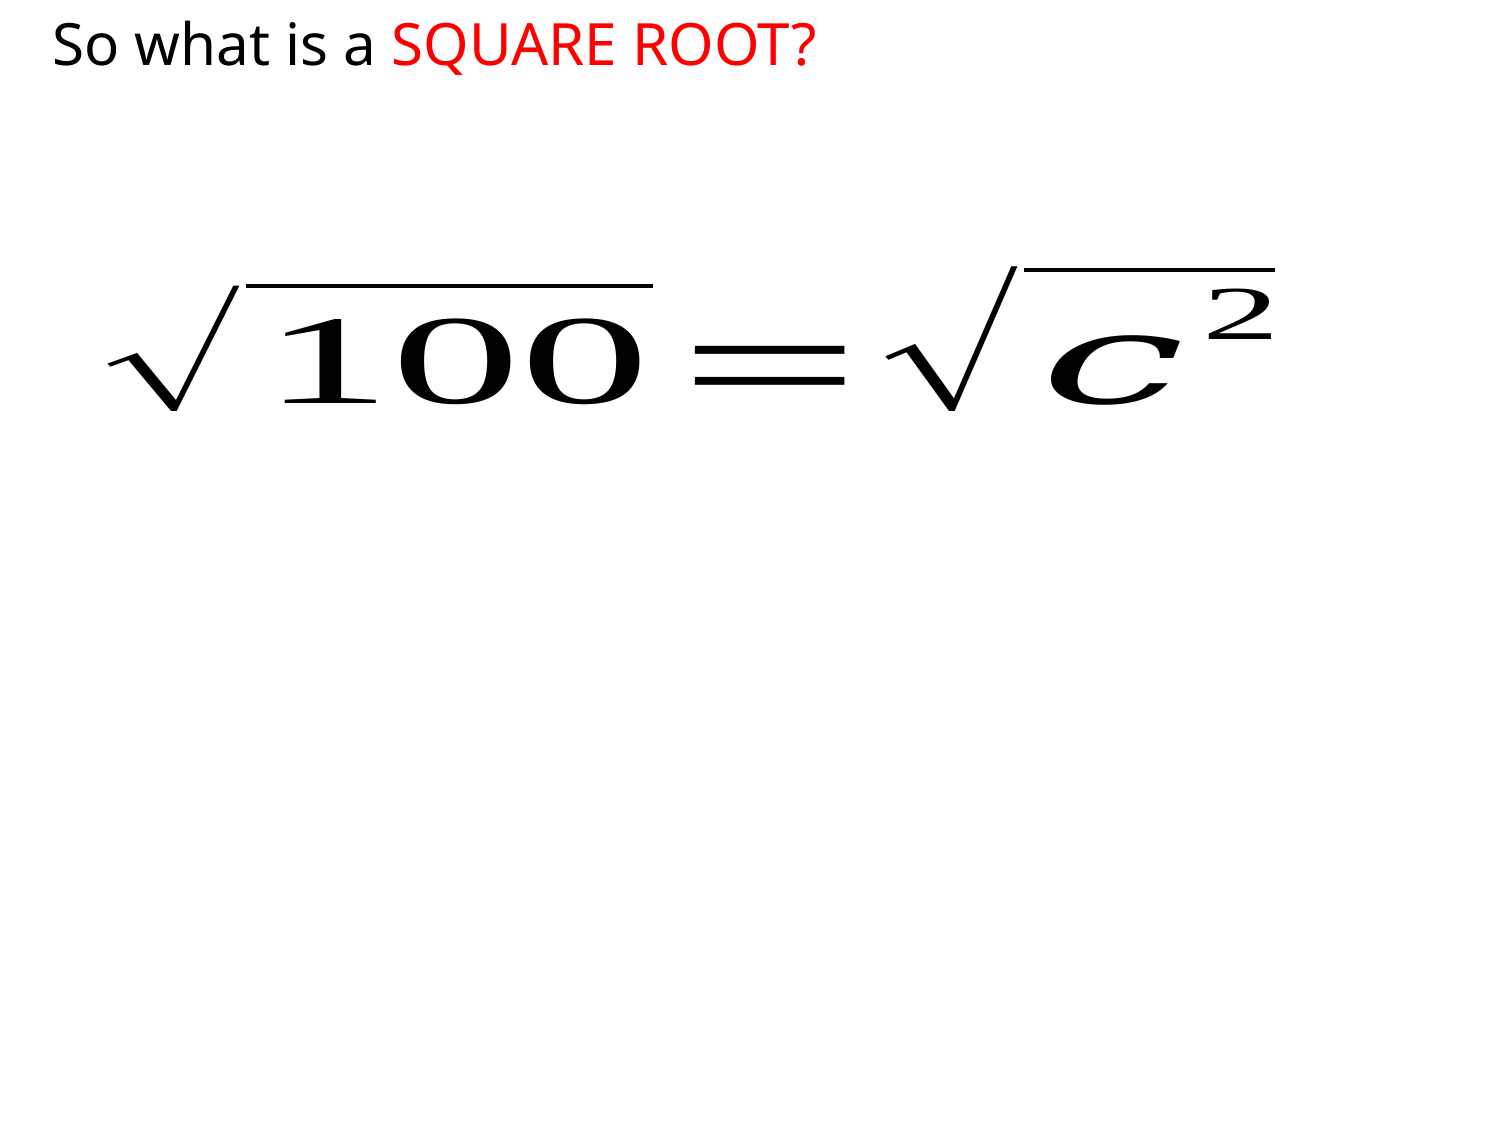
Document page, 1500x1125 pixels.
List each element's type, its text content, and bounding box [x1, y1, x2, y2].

text_box So what is a SQUARE ROOT? [37, 0, 1500, 85]
